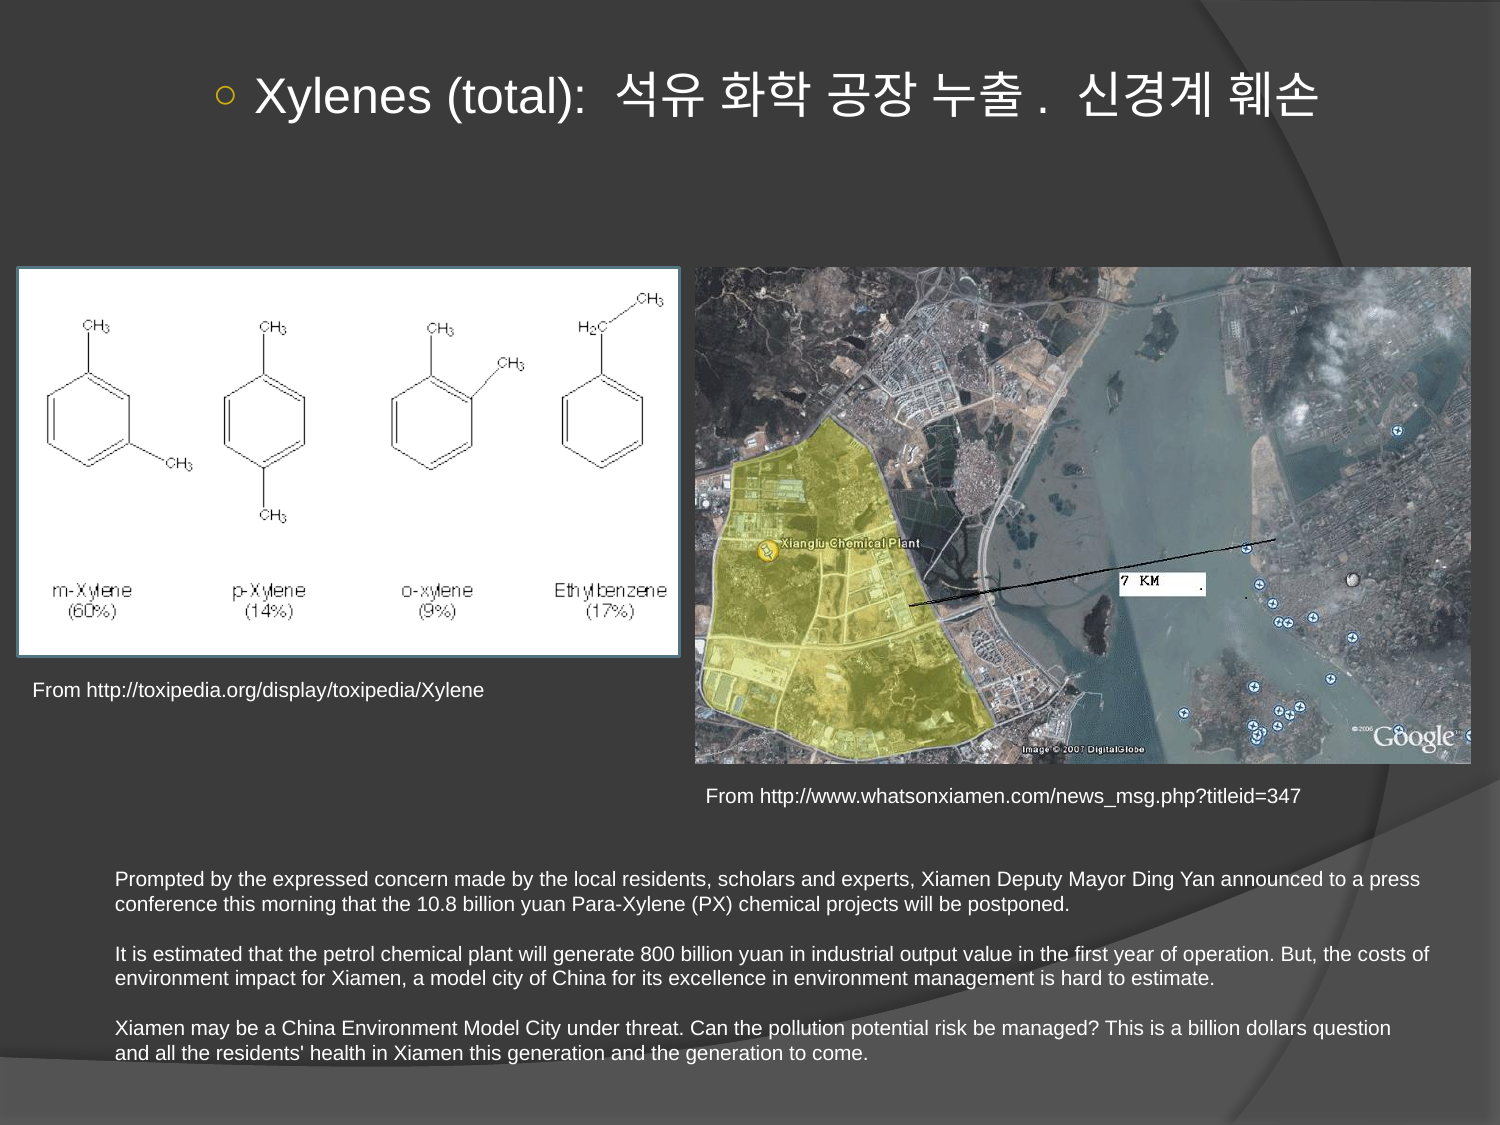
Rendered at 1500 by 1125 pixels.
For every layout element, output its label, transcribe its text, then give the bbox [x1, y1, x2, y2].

text_box Prompted by the expressed concern made by the local residents, scholars and experts, Xiamen Deputy Mayor Ding Yan announced to a press conference this morning that the 10.8 billion yuan Para-Xylene (PX) chemical projects will be postponed. It is estimated that the petrol chemical plant will generate 800 billion yuan in industrial output value in the first year of operation. But, the costs of environment impact for Xiamen, a model city of China for its excellence in environment management is hard to estimate. Xiamen may be a China Environment Model City under threat. Can the pollution potential risk be managed? This is a billion dollars question and all the residents' health in Xiamen this generation and the generation to come. [100, 857, 1471, 1073]
picture [40, 290, 670, 624]
text_box From http://toxipedia.org/display/toxipedia/Xylene [17, 668, 502, 709]
text_box [16, 266, 75, 658]
text_box From http://www.whatsonxiamen.com/news_msg.php?titleid=347 [690, 775, 1365, 815]
list Xylenes (total): 석유 화학 공장 누출. 신경계 훼손 [75, 56, 1412, 799]
picture [695, 266, 1471, 764]
